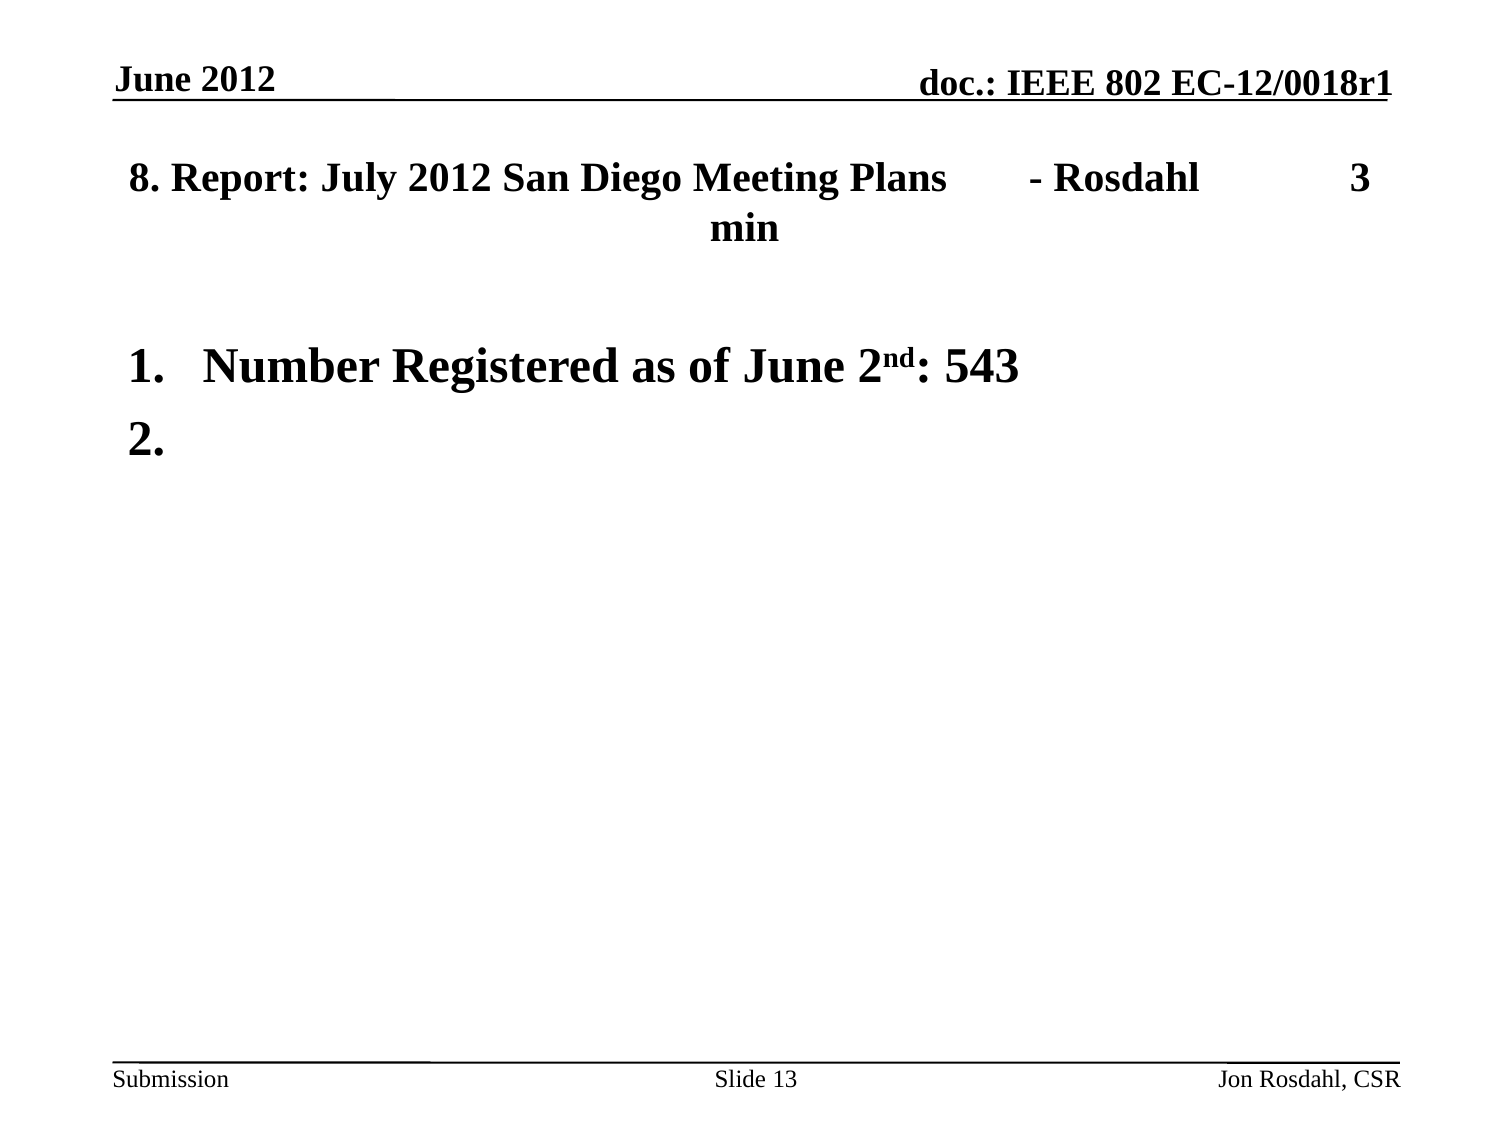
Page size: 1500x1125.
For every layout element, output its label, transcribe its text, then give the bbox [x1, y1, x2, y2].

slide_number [114, 54, 423, 100]
list Number Registered as of June 2nd: 543 [112, 324, 1388, 1000]
title 8. Report: July 2012 San Diego Meeting Plans - Rosdahl 3 min [112, 112, 1388, 288]
footer Jon Rosdahl, CSR [878, 1061, 1402, 1093]
slide_number Slide 13 [712, 1061, 800, 1123]
